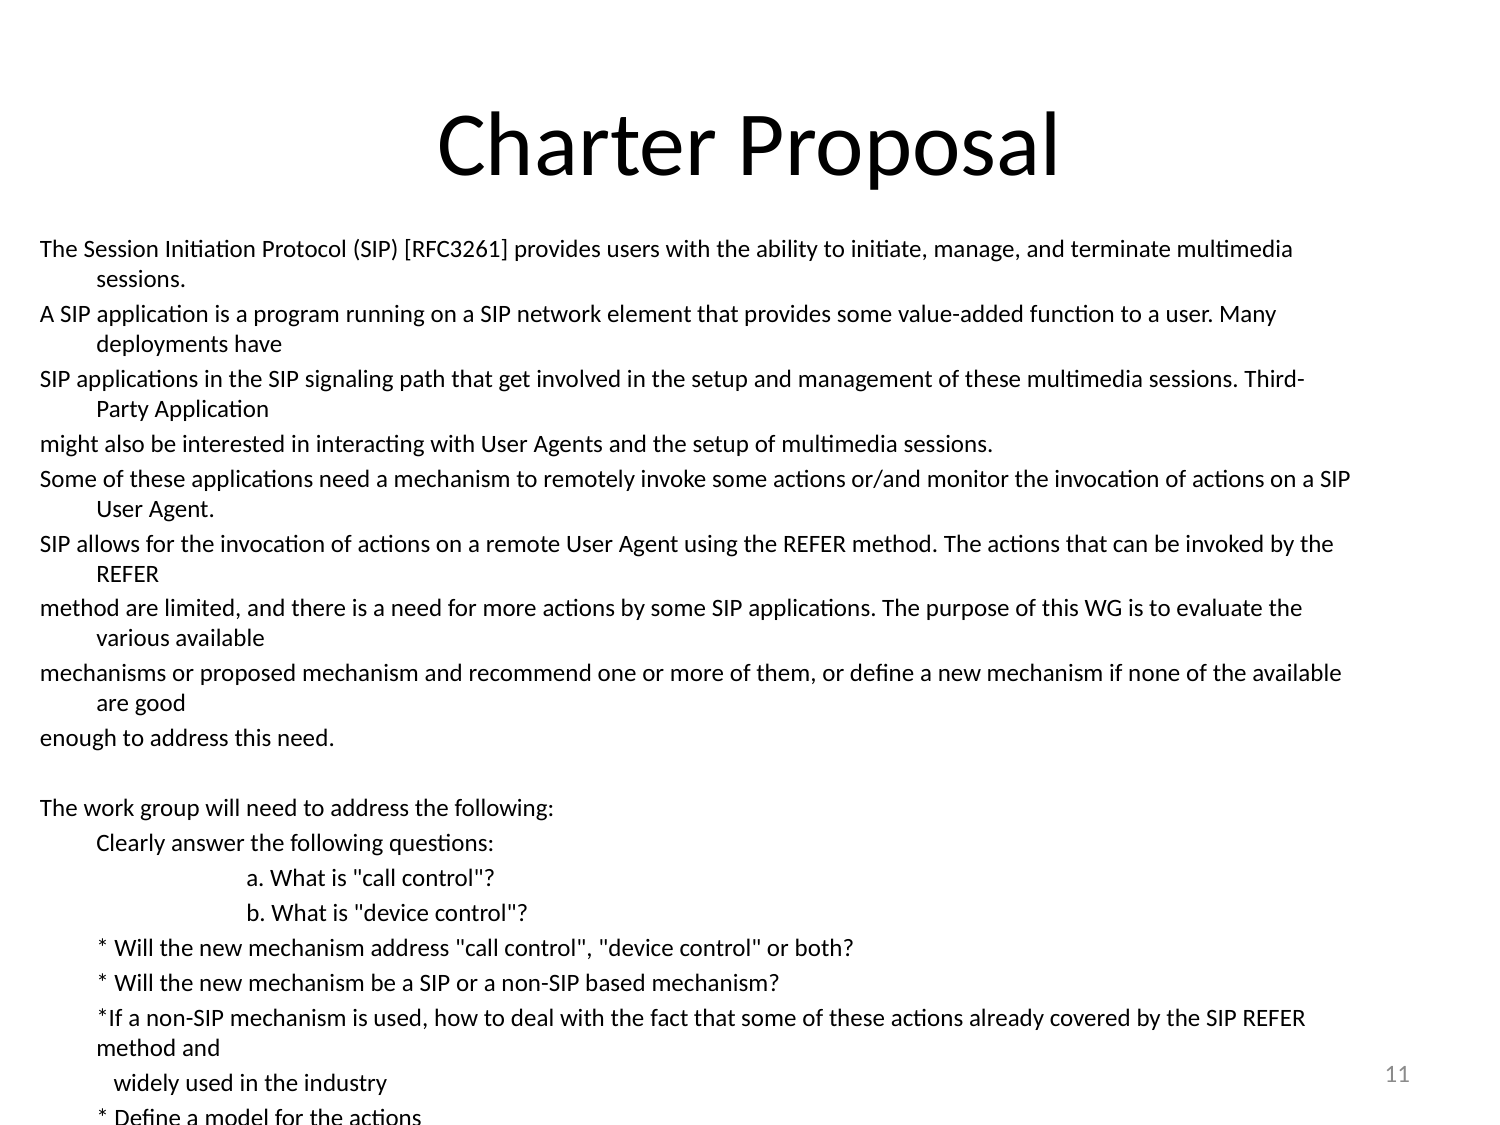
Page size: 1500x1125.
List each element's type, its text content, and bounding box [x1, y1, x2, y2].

title Charter Proposal [75, 45, 1425, 233]
slide_number 11 [1074, 1042, 1425, 1103]
list The Session Initiation Protocol (SIP) [RFC3261] provides users with the ability to initiate, manage, and terminate multimedia sessions. A SIP application is a program running on a SIP network element that provides some value-added function to a user. Many deployments have SIP applications in the SIP signaling path that get involved in the setup and management of these multimedia sessions. Third-Party Application might also be interested in interacting with User Agents and the setup of multimedia sessions. Some of these applications need a mechanism to remotely invoke some actions or/and monitor the invocation of actions on a SIP User Agent. SIP allows for the invocation of actions on a remote User Agent using the REFER method. The actions that can be invoked by the REFER method are limited, and there is a need for more actions by some SIP applications. The purpose of this WG is to evaluate the various available mechanisms or proposed mechanism and recommend one or more of them, or define a new mechanism if none of the available are good enough to address this need. The work group will need to address the following: Clearly answer the following questions: a. What is "call control"? b. What is "device control"? * Will the new mechanism address "call control", "device control" or both? * Will the new mechanism be a SIP or a non-SIP based mechanism? *If a non-SIP mechanism is used, how to deal with the fact that some of these actions already covered by the SIP REFER method and widely used in the industry * Define a model for the actions * Define a scope for the actions * Define a set of initial actions that can be later extended, if needed. * Others? [24, 224, 1375, 1113]
